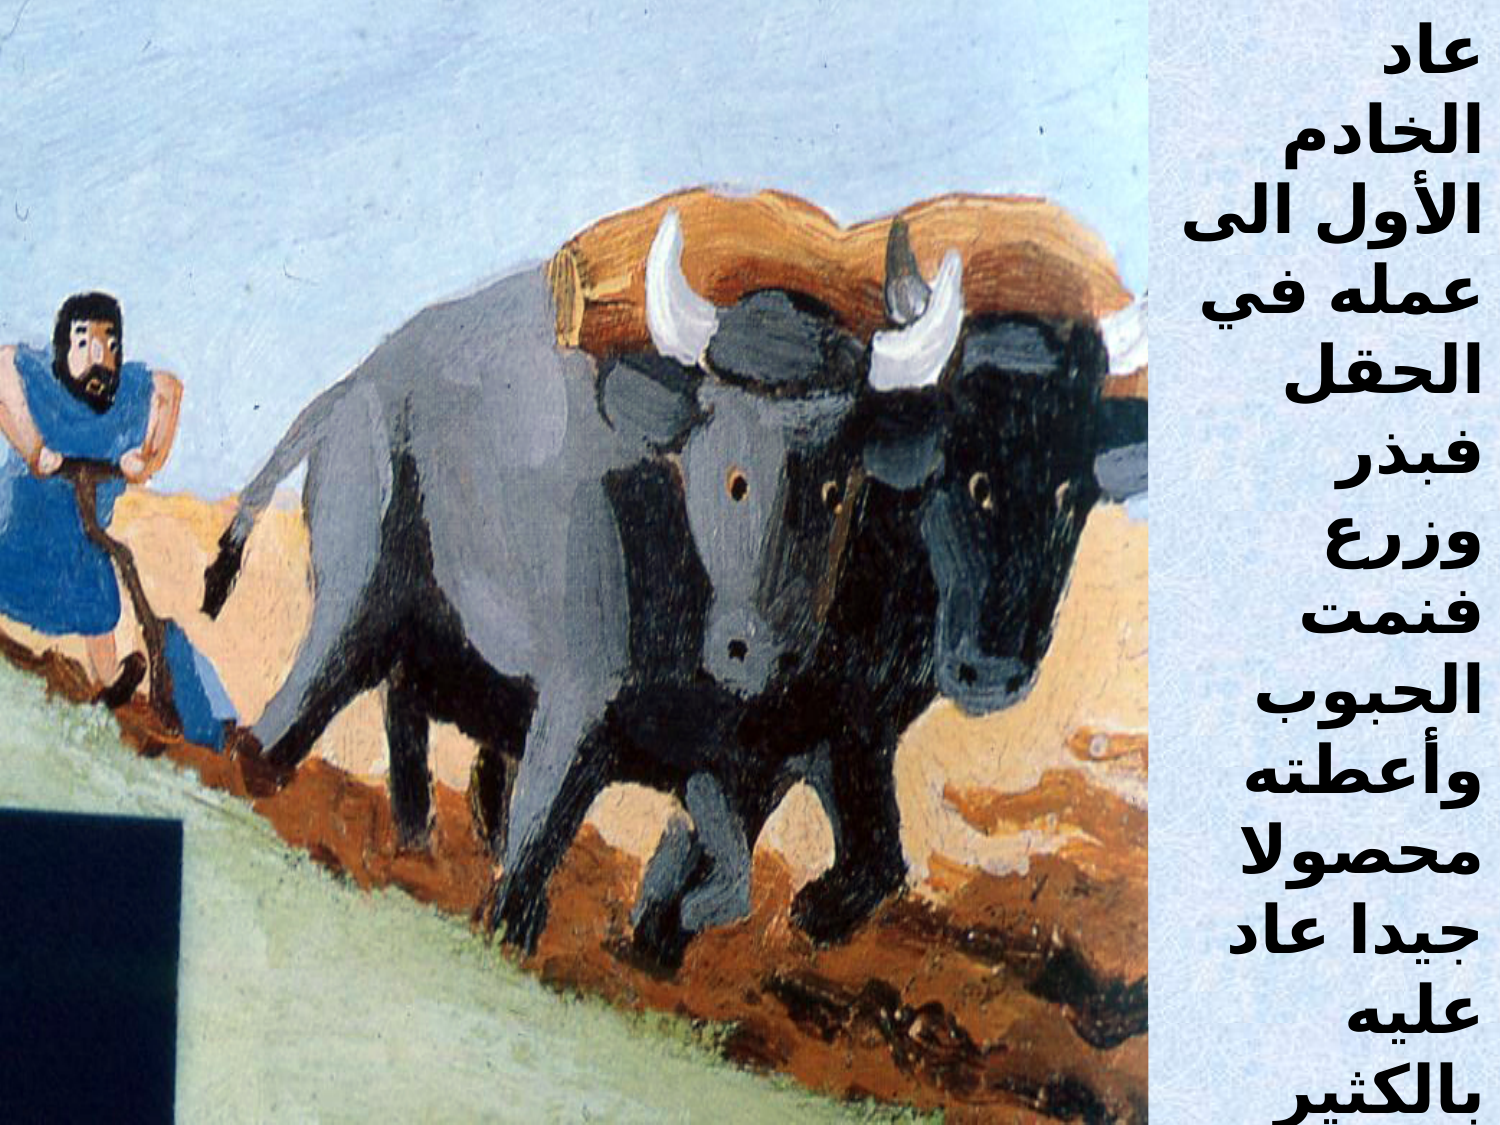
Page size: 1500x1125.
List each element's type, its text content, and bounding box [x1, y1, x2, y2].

picture [0, 0, 1149, 1125]
text_box عاد الخادم الأول الى عمله في الحقل فبذر وزرع فنمت الحبوب وأعطته محصولا جيدا عاد عليه بالكثير من المال , فأعاد الأكياس الخمسة وربح خمسة أكياس أخرى... [1149, 0, 1500, 1125]
